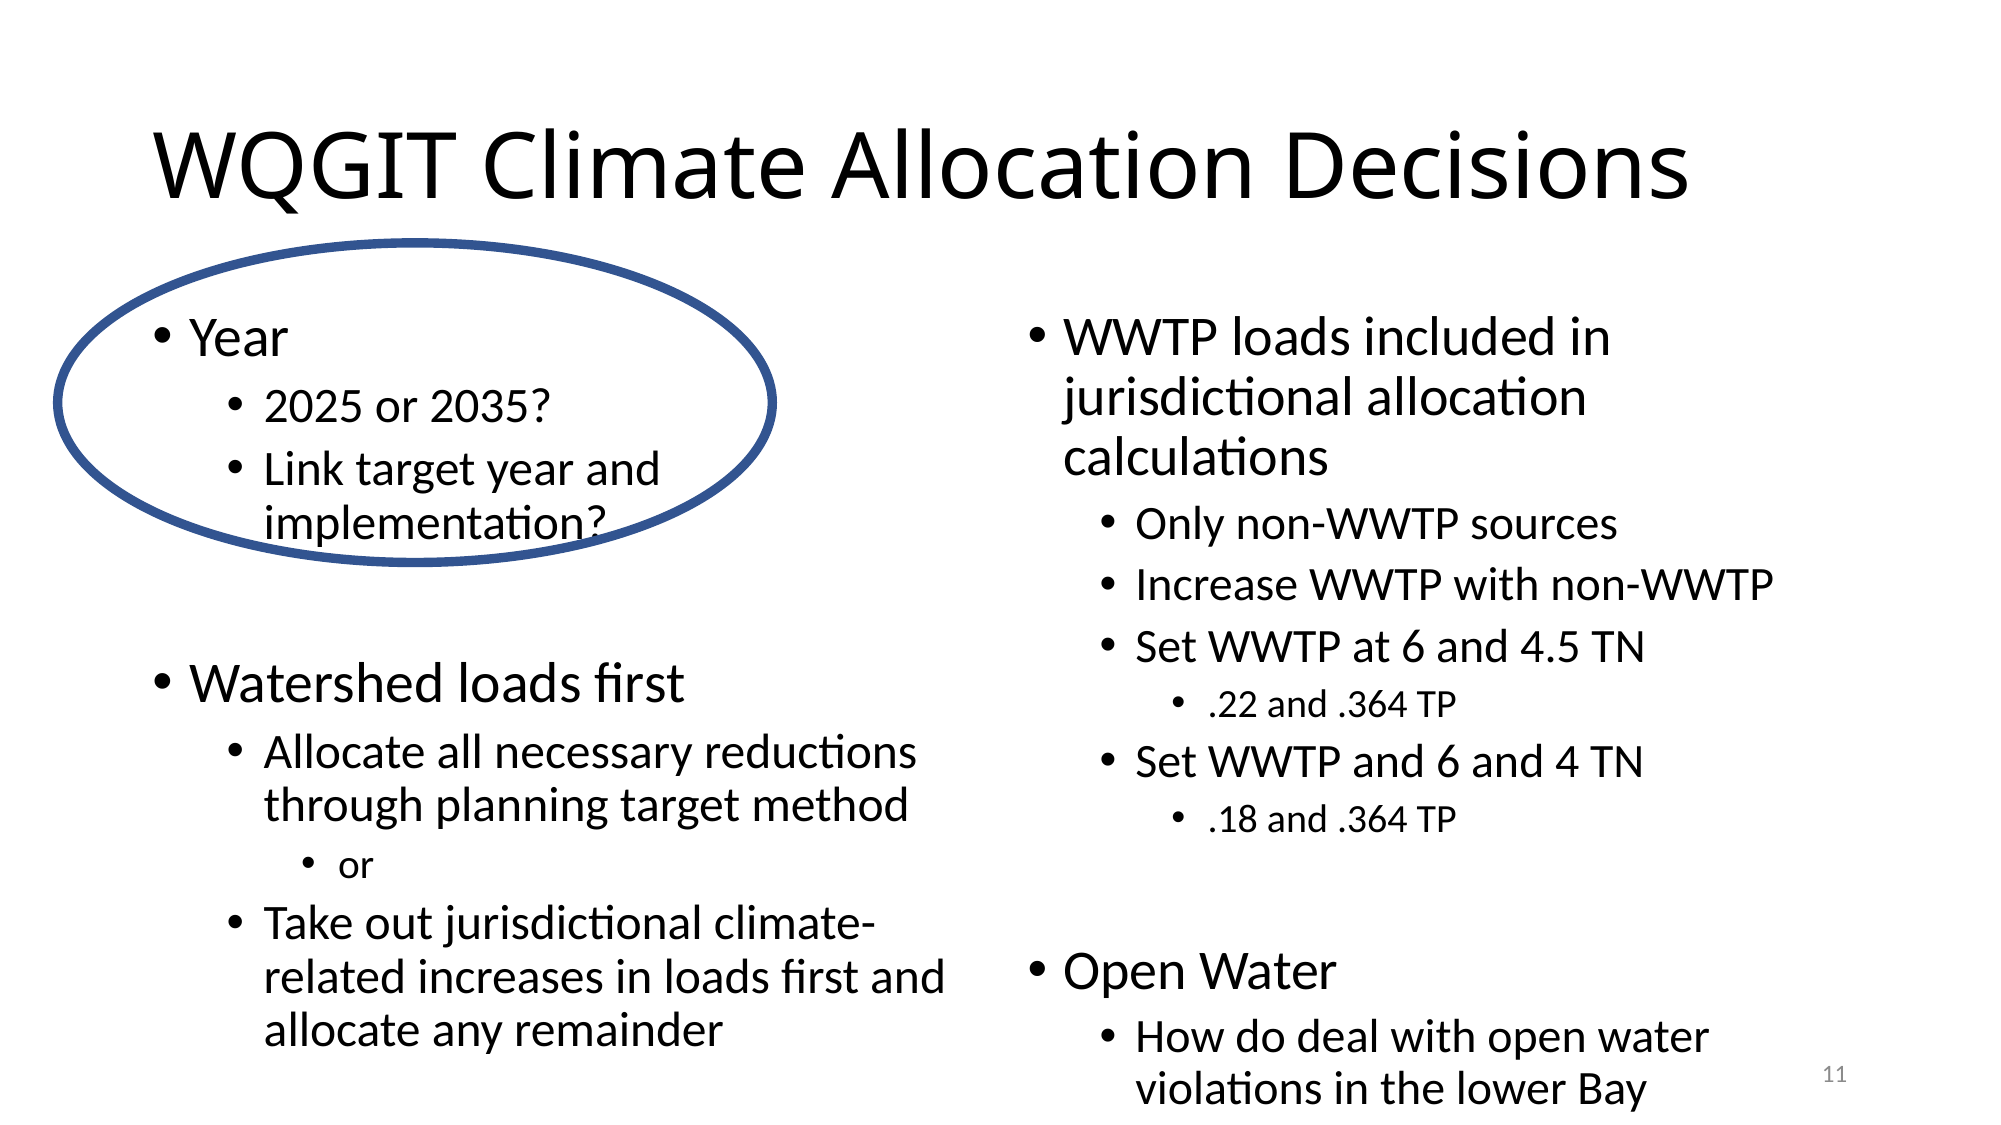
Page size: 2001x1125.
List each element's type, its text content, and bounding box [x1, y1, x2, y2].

text_box [56, 241, 774, 564]
title WQGIT Climate Allocation Decisions [137, 59, 1863, 278]
slide_number 11 [1412, 1042, 1863, 1103]
list Year 2025 or 2035? Link target year and implementation? Watershed loads first Allocate all necessary reductions through planning target method or Take out jurisdictional climate-related increases in loads first and allocate any remainder [137, 299, 988, 1066]
list WWTP loads included in jurisdictional allocation calculations Only non-WWTP sources Increase WWTP with non-WWTP Set WWTP at 6 and 4.5 TN .22 and .364 TP Set WWTP and 6 and 4 TN .18 and .364 TP Open Water How do deal with open water violations in the lower Bay [1012, 299, 1863, 1125]
